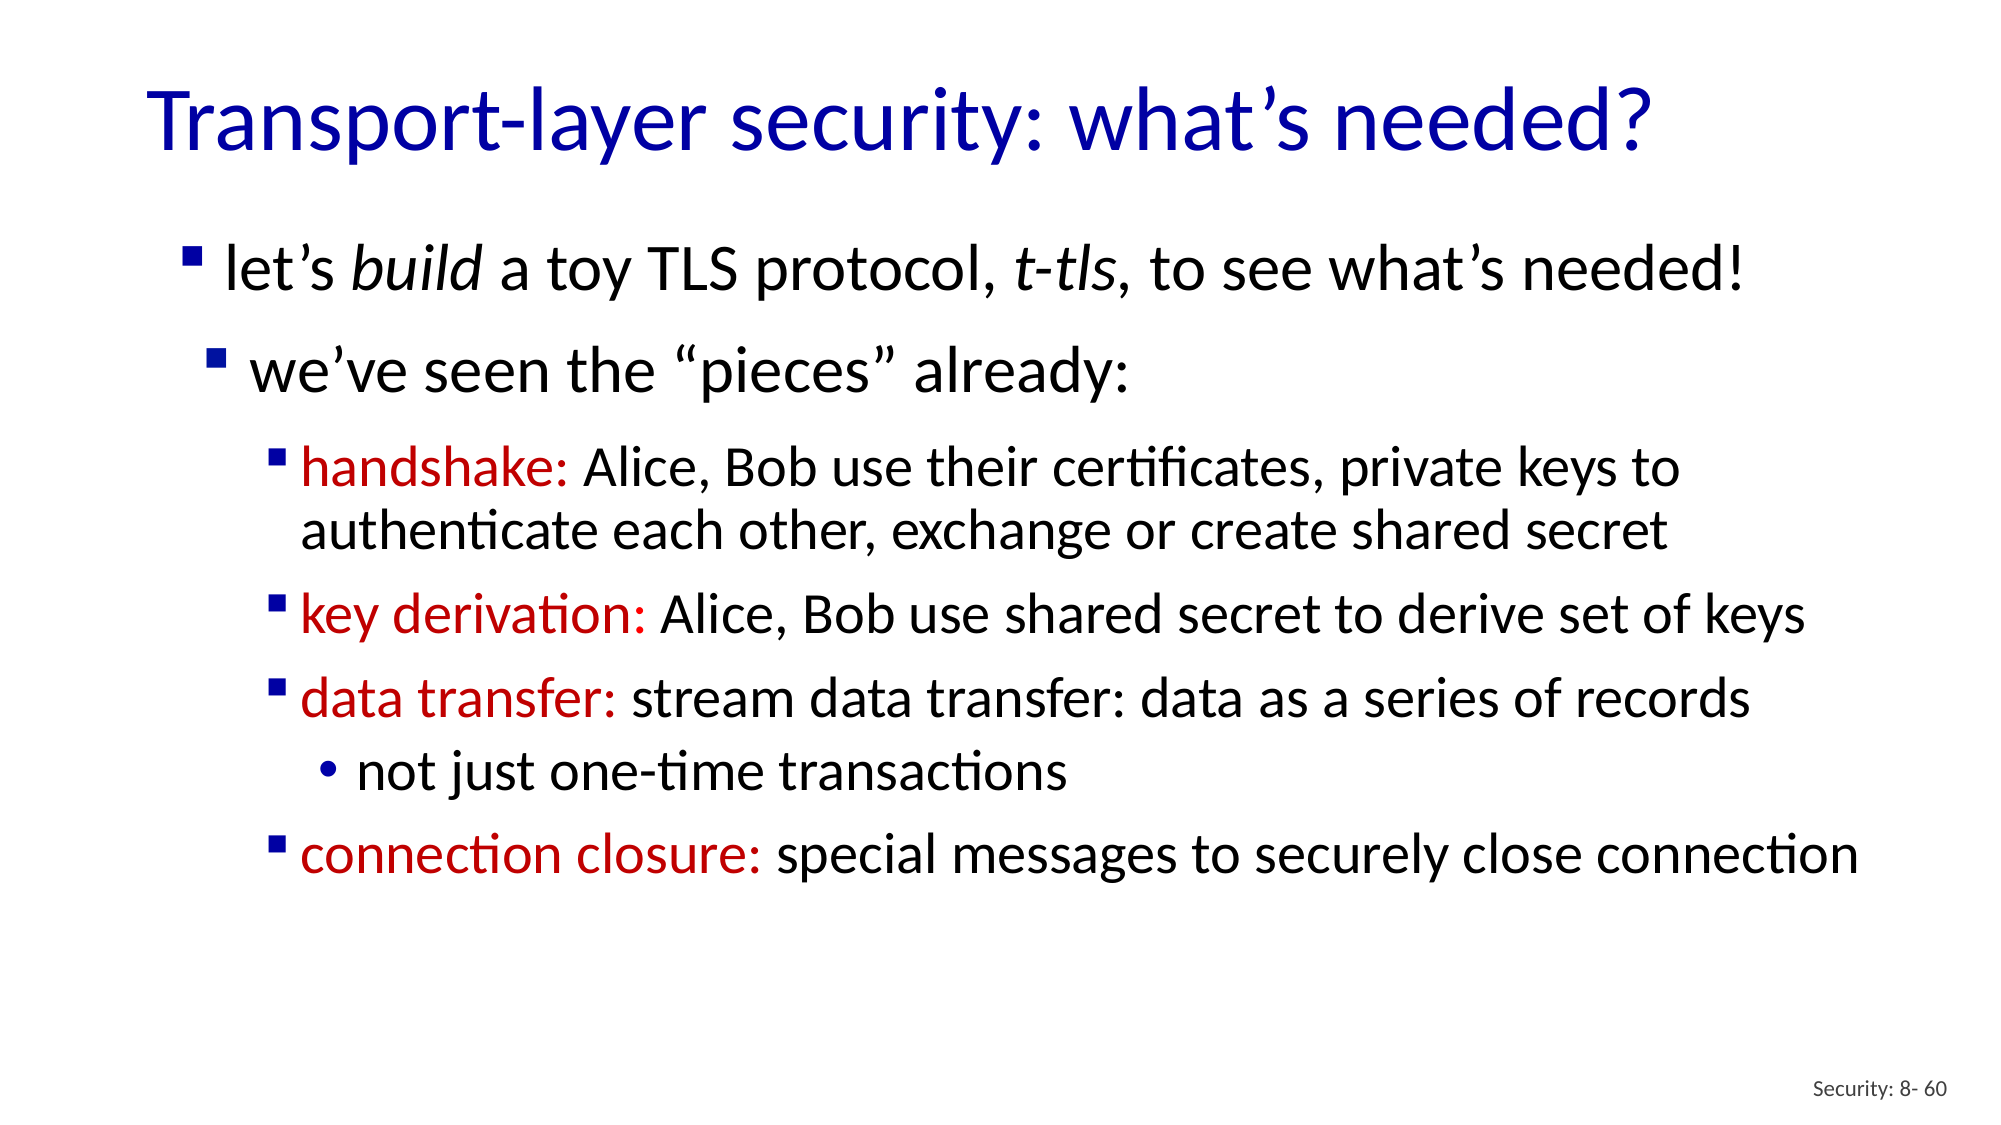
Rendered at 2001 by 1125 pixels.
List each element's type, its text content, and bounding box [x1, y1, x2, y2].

text_box handshake: Alice, Bob use their certificates, private keys to authenticate each other, exchange or create shared secret key derivation: Alice, Bob use shared secret to derive set of keys data transfer: stream data transfer: data as a series of records not just one-time transactions connection closure: special messages to securely close connection [227, 429, 1961, 1020]
slide_number Security: 8- 60 [1512, 1056, 1963, 1117]
title Transport-layer security: what’s needed? [131, 47, 1909, 195]
text_box we’ve seen the “pieces” already: [186, 318, 1148, 414]
text_box let’s build a toy TLS protocol, t-tls, to see what’s needed! [162, 224, 1901, 329]
